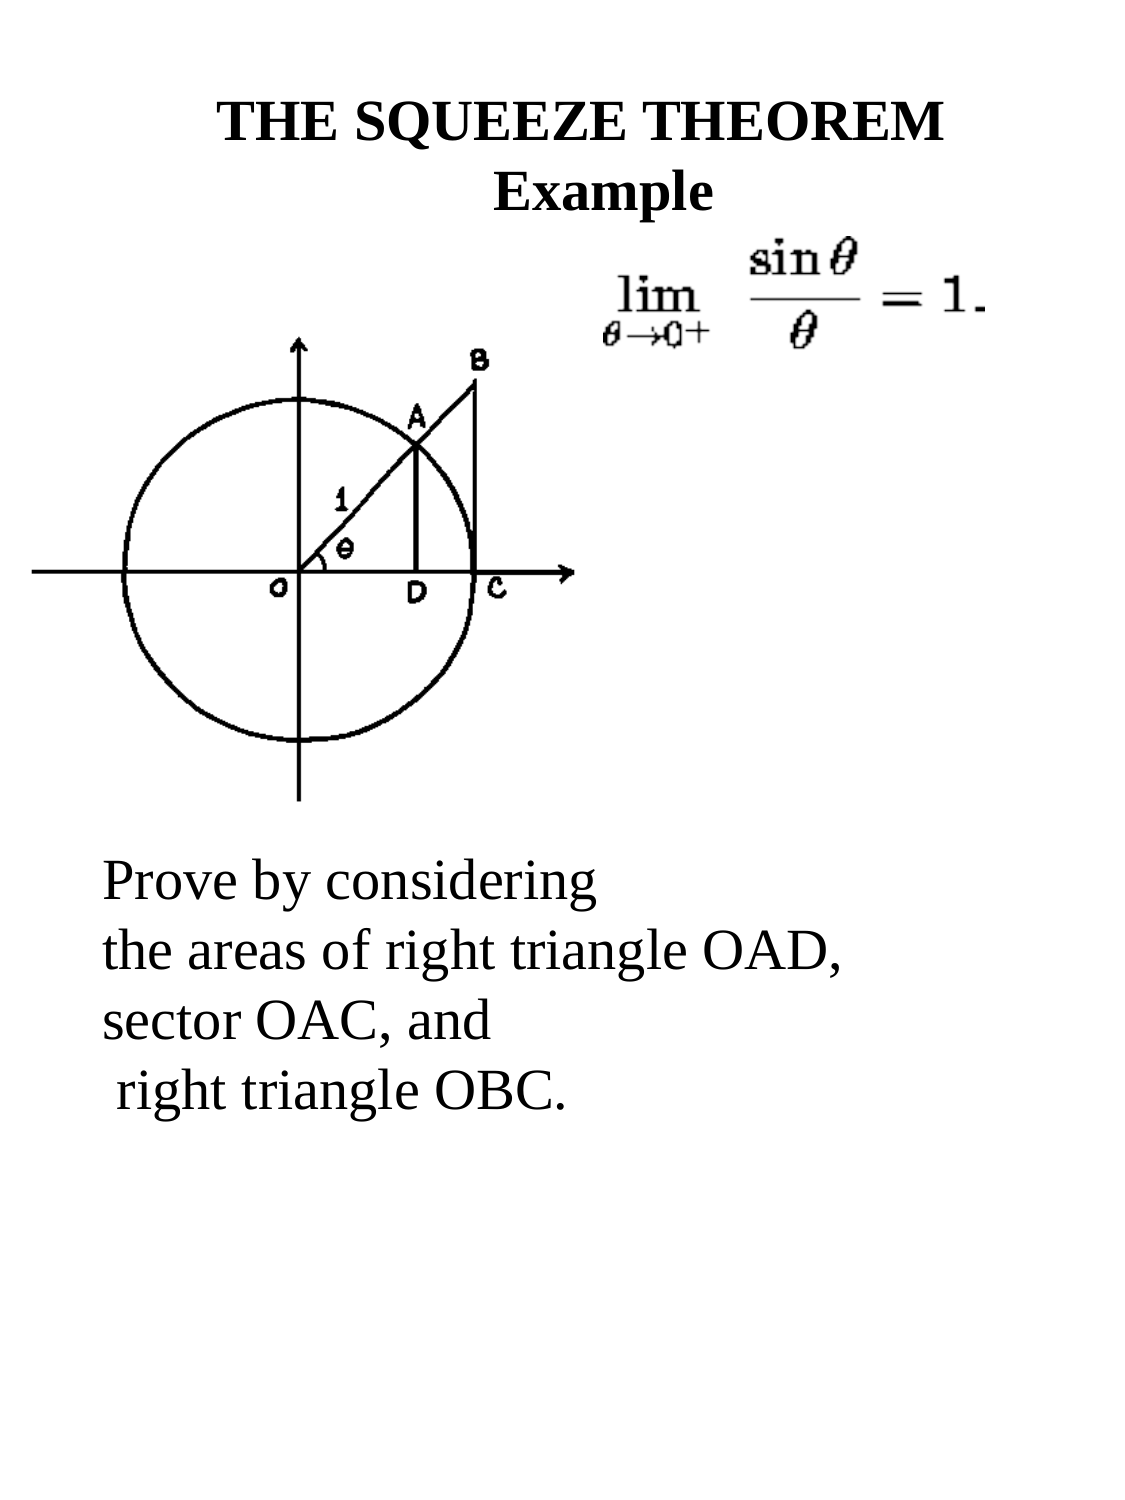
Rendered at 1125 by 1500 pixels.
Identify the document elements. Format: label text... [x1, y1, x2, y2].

picture [13, 324, 592, 826]
text_box Prove by considering the areas of right triangle OAD, sector OAC, and right triangle OBC. [87, 833, 875, 1129]
text_box THE SQUEEZE THEOREM Example [202, 74, 1006, 230]
picture [603, 236, 985, 387]
